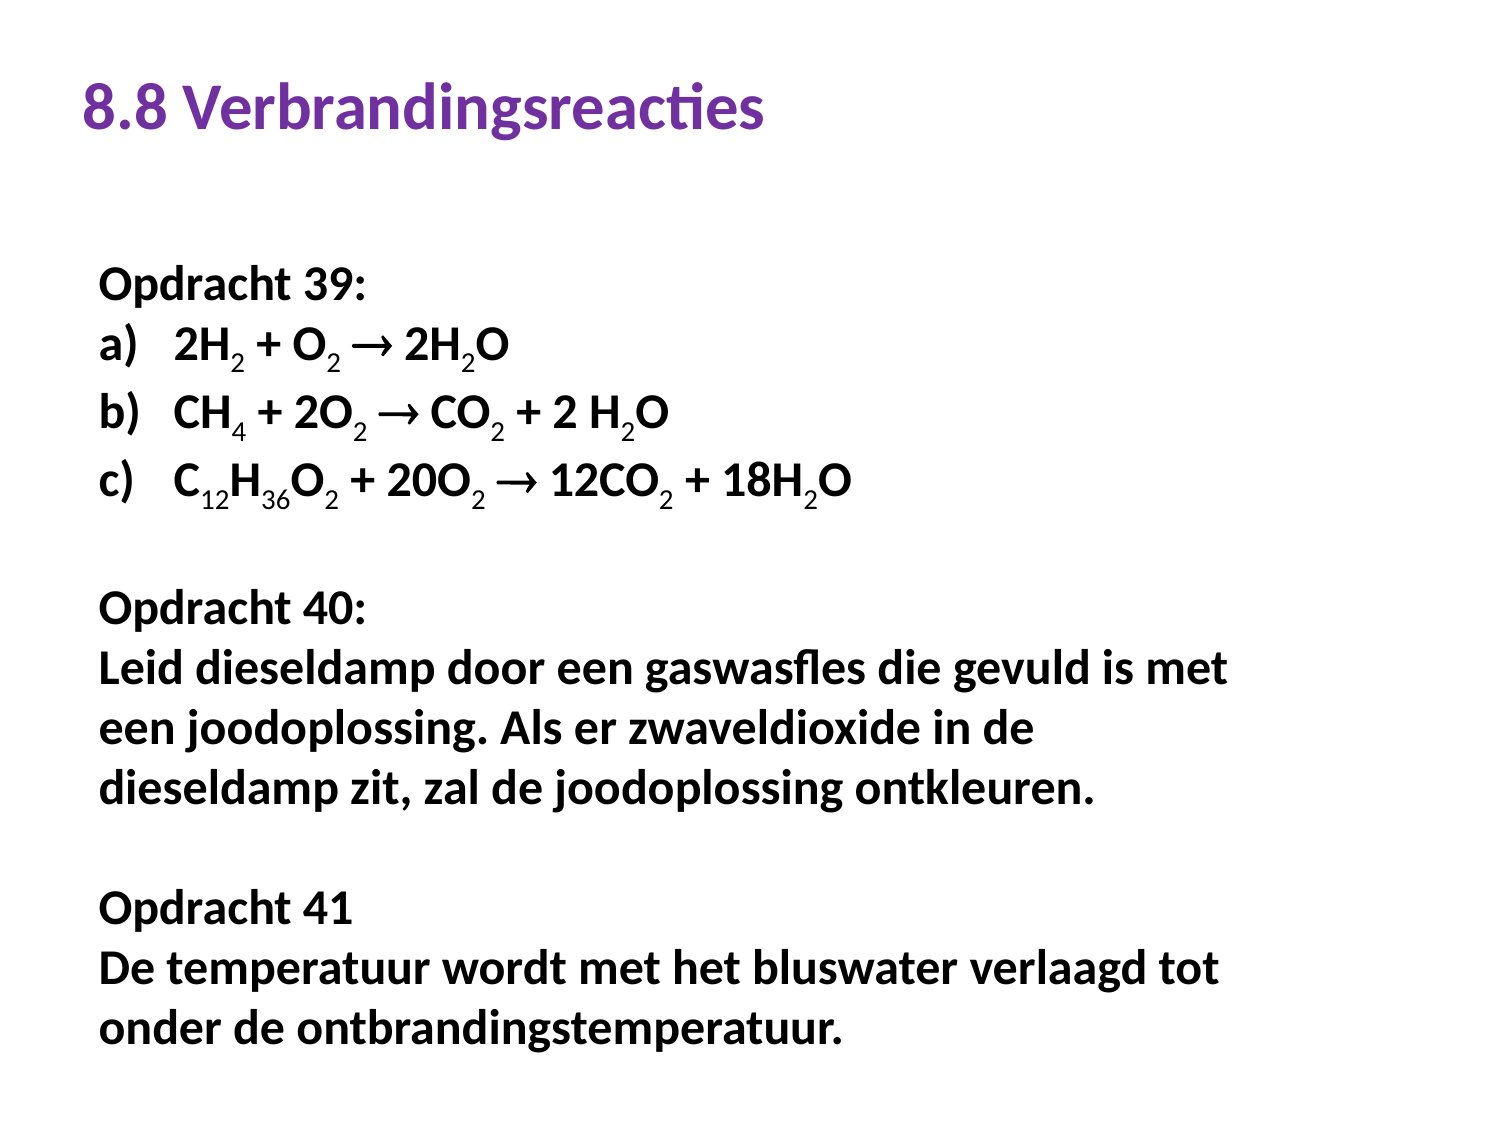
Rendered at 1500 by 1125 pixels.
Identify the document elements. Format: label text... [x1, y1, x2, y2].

text_box Opdracht 39: 2H2 + O2  2H2O CH4 + 2O2  CO2 + 2 H2O C12H36O2 + 20O2  12CO2 + 18H2O Opdracht 40: Leid dieseldamp door een gaswasfles die gevuld is met een joodoplossing. Als er zwaveldioxide in de dieseldamp zit, zal de joodoplossing ontkleuren. Opdracht 41 De temperatuur wordt met het bluswater verlaagd tot onder de ontbrandingstemperatuur. [83, 182, 1253, 1123]
title 8.8 Verbrandingsreacties [67, 26, 1466, 180]
